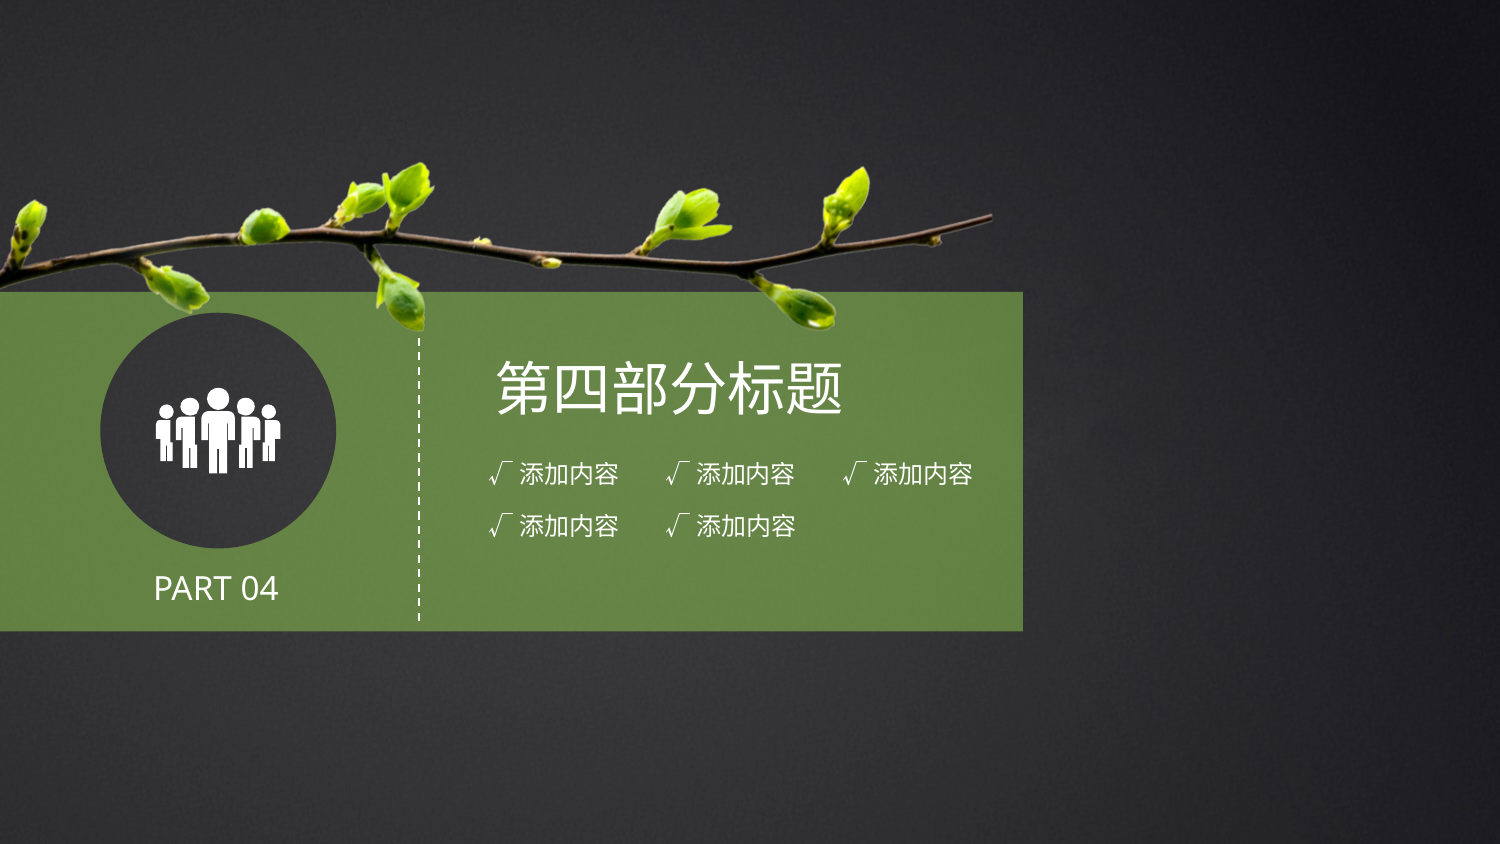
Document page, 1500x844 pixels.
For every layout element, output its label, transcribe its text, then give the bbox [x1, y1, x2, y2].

picture [0, 0, 1500, 844]
text_box [0, 337, 512, 633]
text_box [779, 290, 1025, 633]
text_box √添加内容 [938, 453, 1002, 494]
text_box PART 04 [153, 571, 302, 608]
